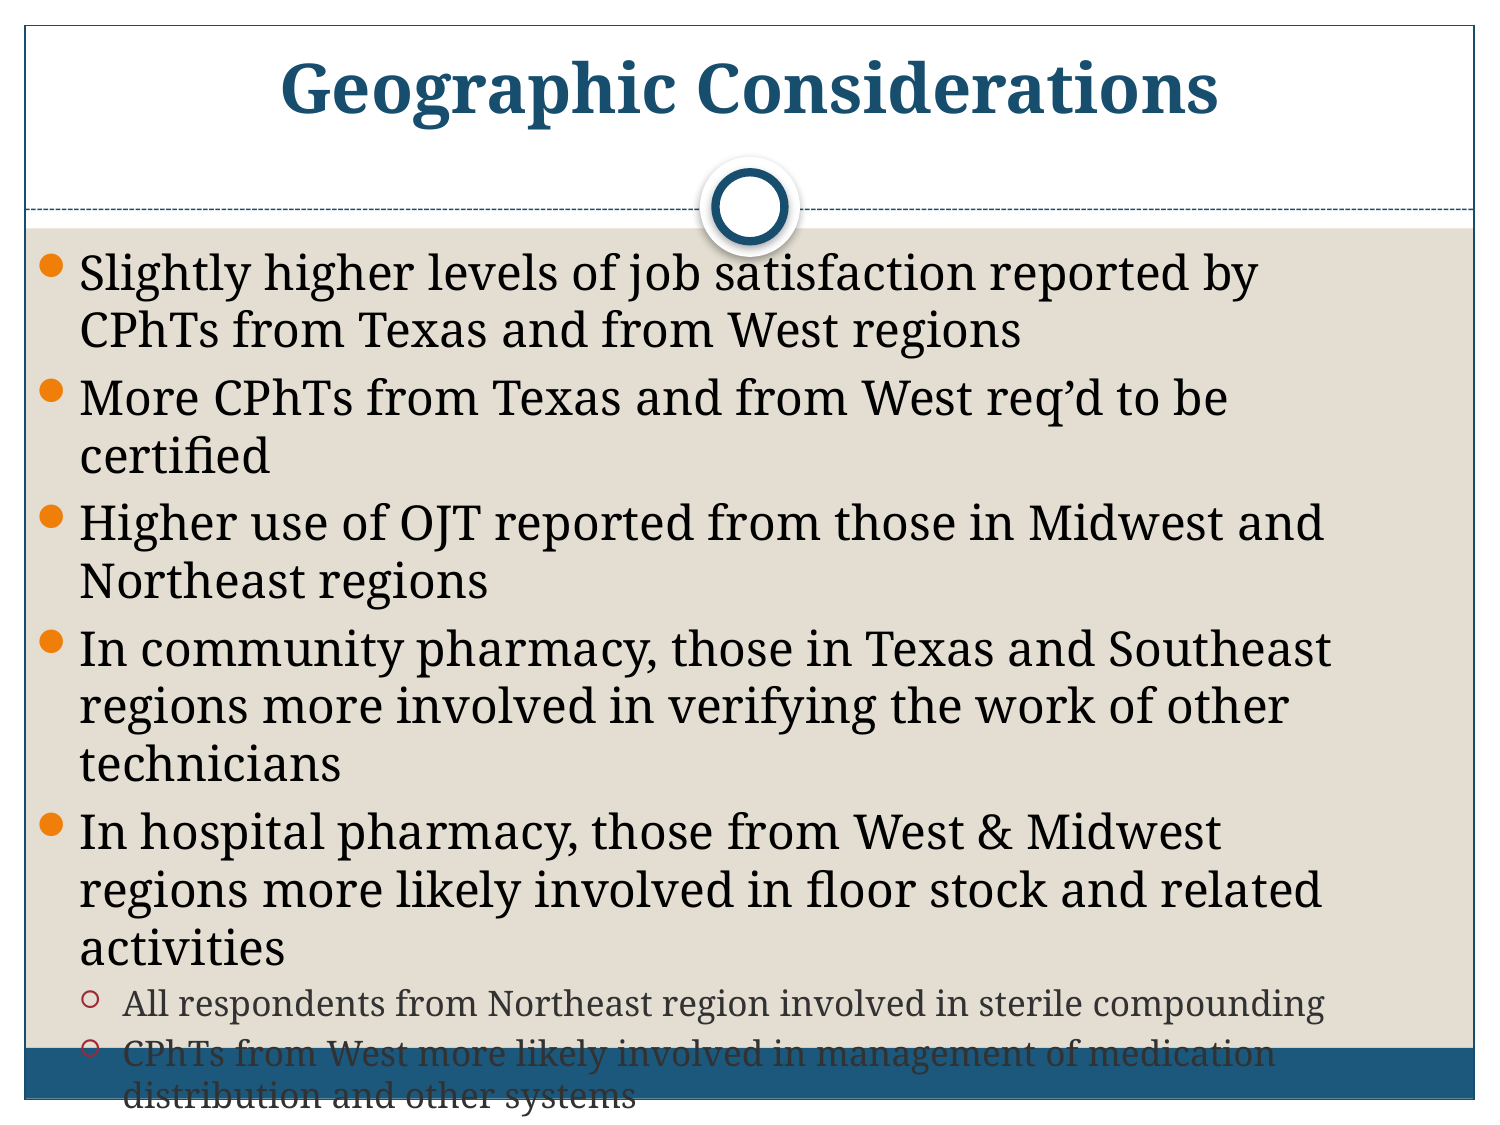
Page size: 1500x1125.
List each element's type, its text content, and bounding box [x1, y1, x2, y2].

title Geographic Considerations [0, 0, 1500, 135]
list Slightly higher levels of job satisfaction reported by CPhTs from Texas and from West regions More CPhTs from Texas and from West req’d to be certified Higher use of OJT reported from those in Midwest and Northeast regions In community pharmacy, those in Texas and Southeast regions more involved in verifying the work of other technicians In hospital pharmacy, those from West & Midwest regions more likely involved in floor stock and related activities All respondents from Northeast region involved in sterile compounding CPhTs from West more likely involved in management of medication distribution and other systems [21, 234, 1419, 1125]
